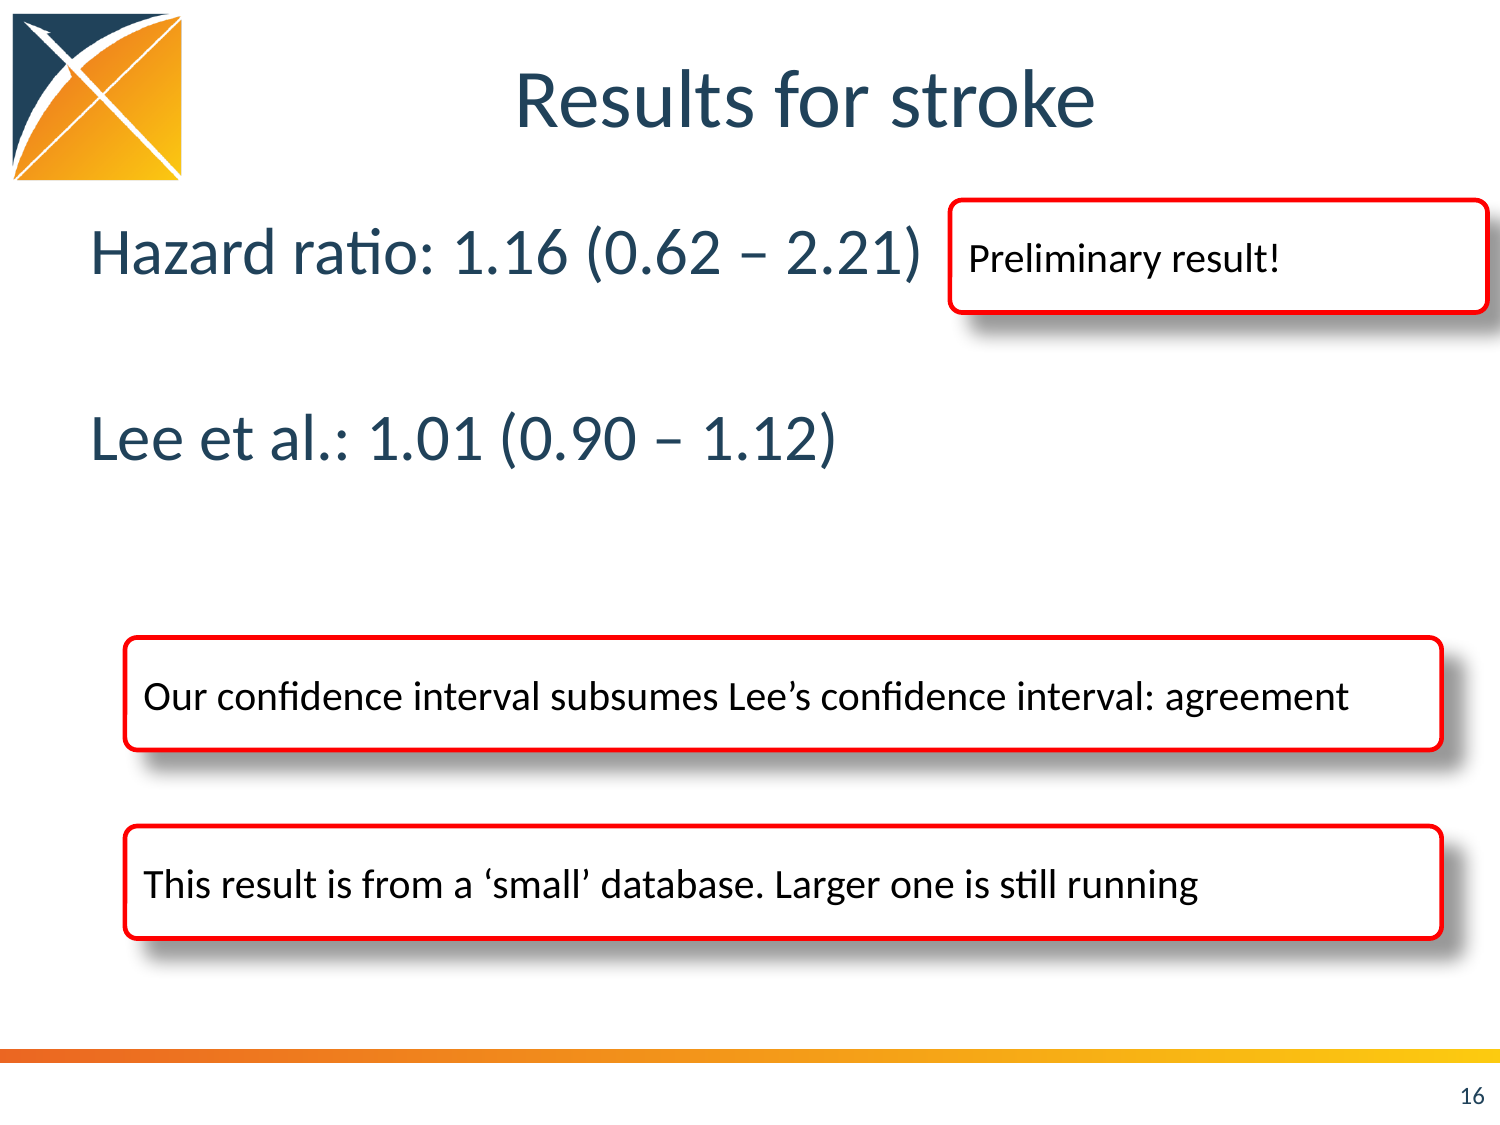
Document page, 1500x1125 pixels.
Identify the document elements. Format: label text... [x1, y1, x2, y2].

text_box This result is from a ‘small’ database. Larger one is still running [122, 823, 1444, 941]
slide_number 16 [1149, 1065, 1500, 1125]
picture [0, 0, 206, 200]
title Results for stroke [187, 24, 1425, 163]
text_box Preliminary result! [947, 197, 1490, 315]
text_box Our confidence interval subsumes Lee’s confidence interval: agreement [122, 635, 1444, 753]
list Hazard ratio: 1.16 (0.62 – 2.21) Lee et al.: 1.01 (0.90 – 1.12) [75, 200, 1425, 1005]
